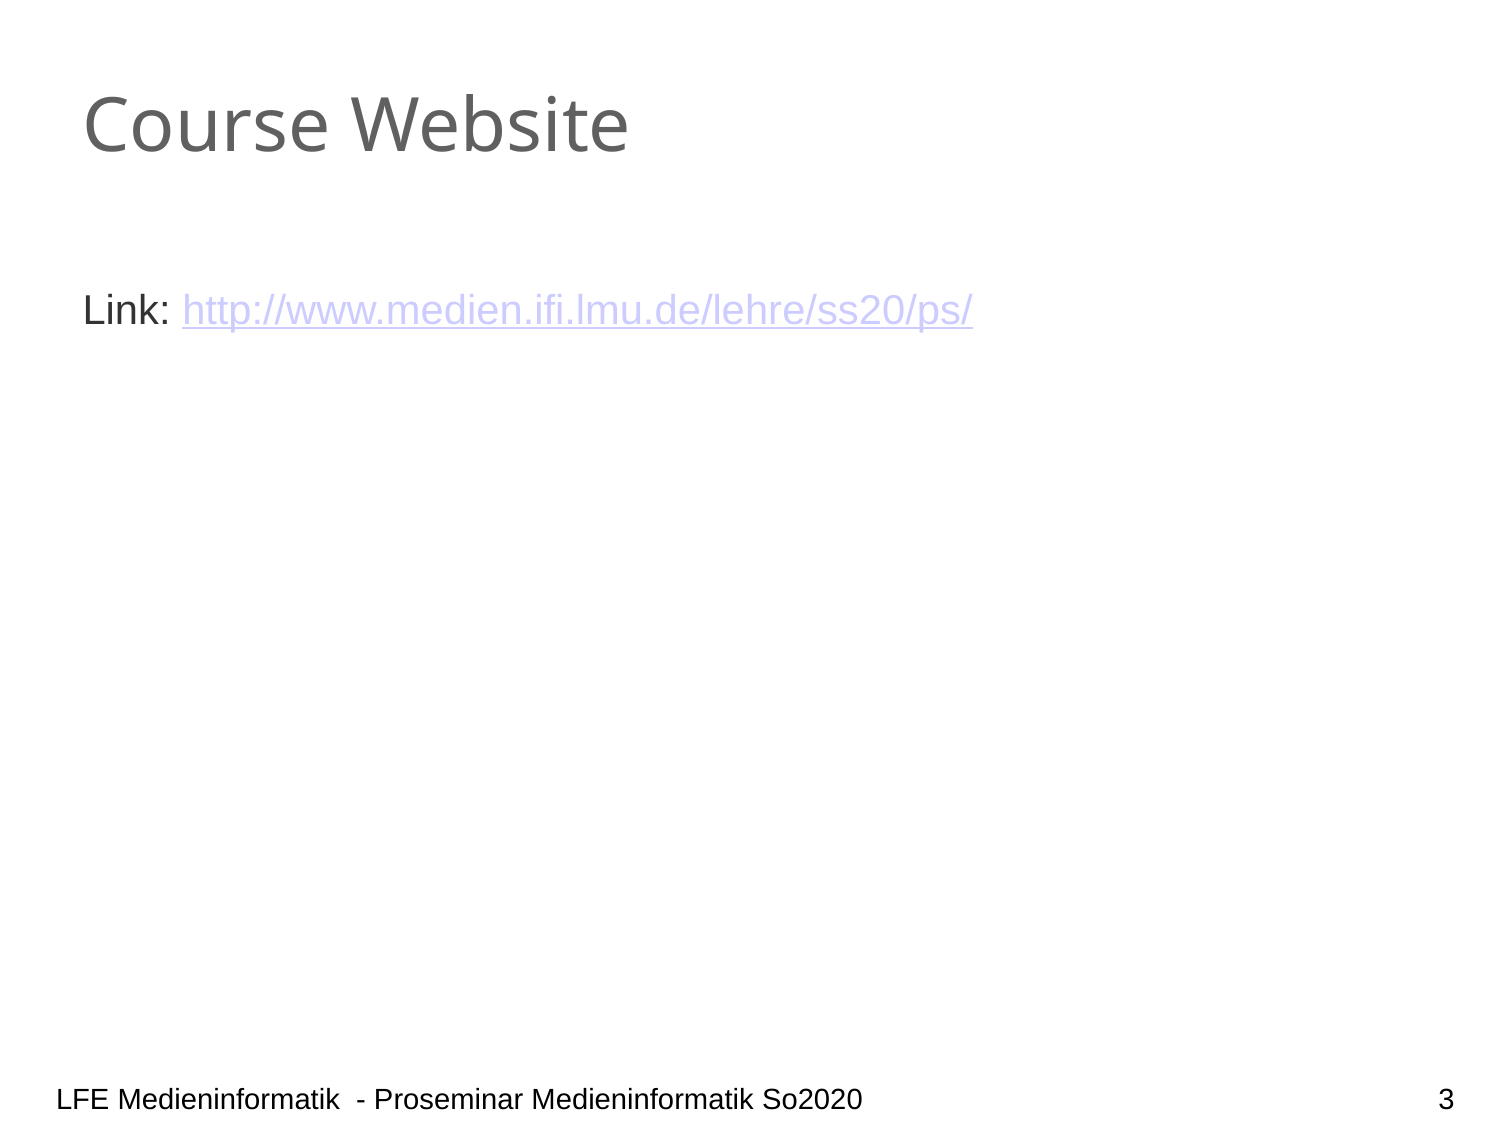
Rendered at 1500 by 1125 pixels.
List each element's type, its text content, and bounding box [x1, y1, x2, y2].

title Course Website [75, 28, 1425, 216]
slide_number 3 [1412, 1072, 1463, 1121]
list Link: http://www.medien.ifi.lmu.de/lehre/ss20/ps/ [75, 249, 1425, 1005]
